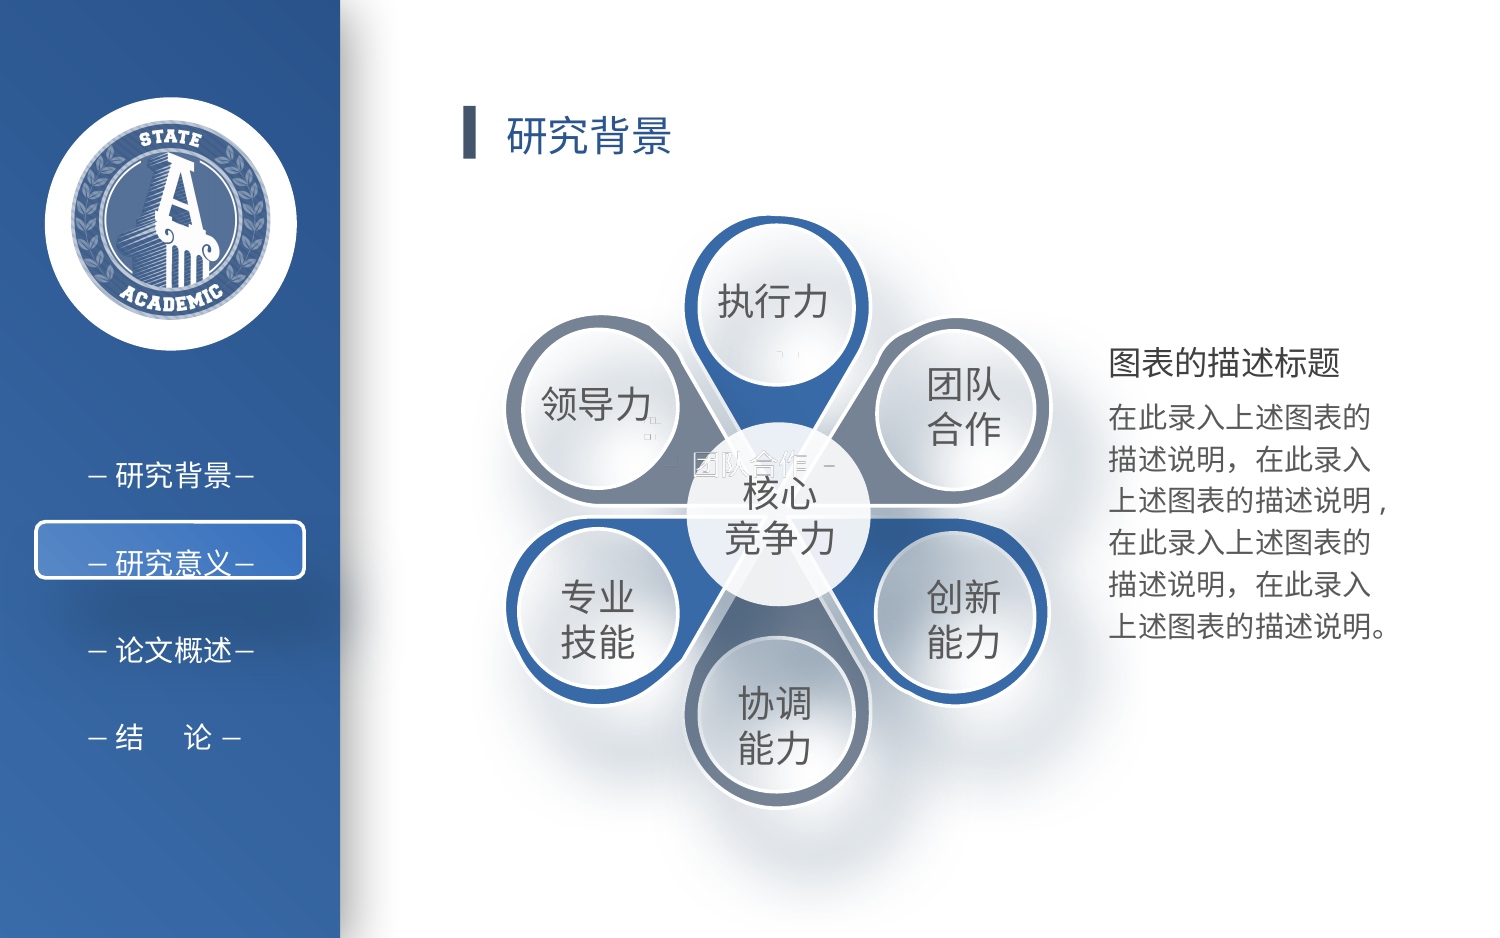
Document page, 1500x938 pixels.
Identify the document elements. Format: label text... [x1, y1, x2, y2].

text_box [828, 314, 1054, 508]
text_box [0, 0, 341, 938]
text_box [708, 716, 870, 811]
text_box 核心 竞争力 [709, 508, 852, 568]
text_box [502, 311, 728, 508]
text_box 领导力 [525, 373, 668, 434]
picture [643, 438, 857, 499]
text_box [686, 473, 871, 607]
text_box [840, 592, 1052, 709]
text_box 协调 能力 [723, 672, 828, 778]
text_box [680, 211, 873, 430]
text_box 研究背景 [491, 102, 689, 168]
text_box 执行力 [702, 270, 845, 331]
text_box 在此录入上述图表的描述说明，在此录入上述图表的描述说明,在此录入上述图表的描述说明，在此录入上述图表的描述说明。 [1094, 400, 1412, 764]
text_box 图表的描述标题 [1093, 326, 1500, 400]
text_box 团队 合作 [912, 353, 1017, 459]
text_box [502, 514, 726, 709]
text_box [461, 104, 478, 161]
text_box 专业 技能 [545, 566, 651, 671]
text_box [728, 422, 829, 437]
text_box 创新 能力 [912, 566, 1017, 671]
